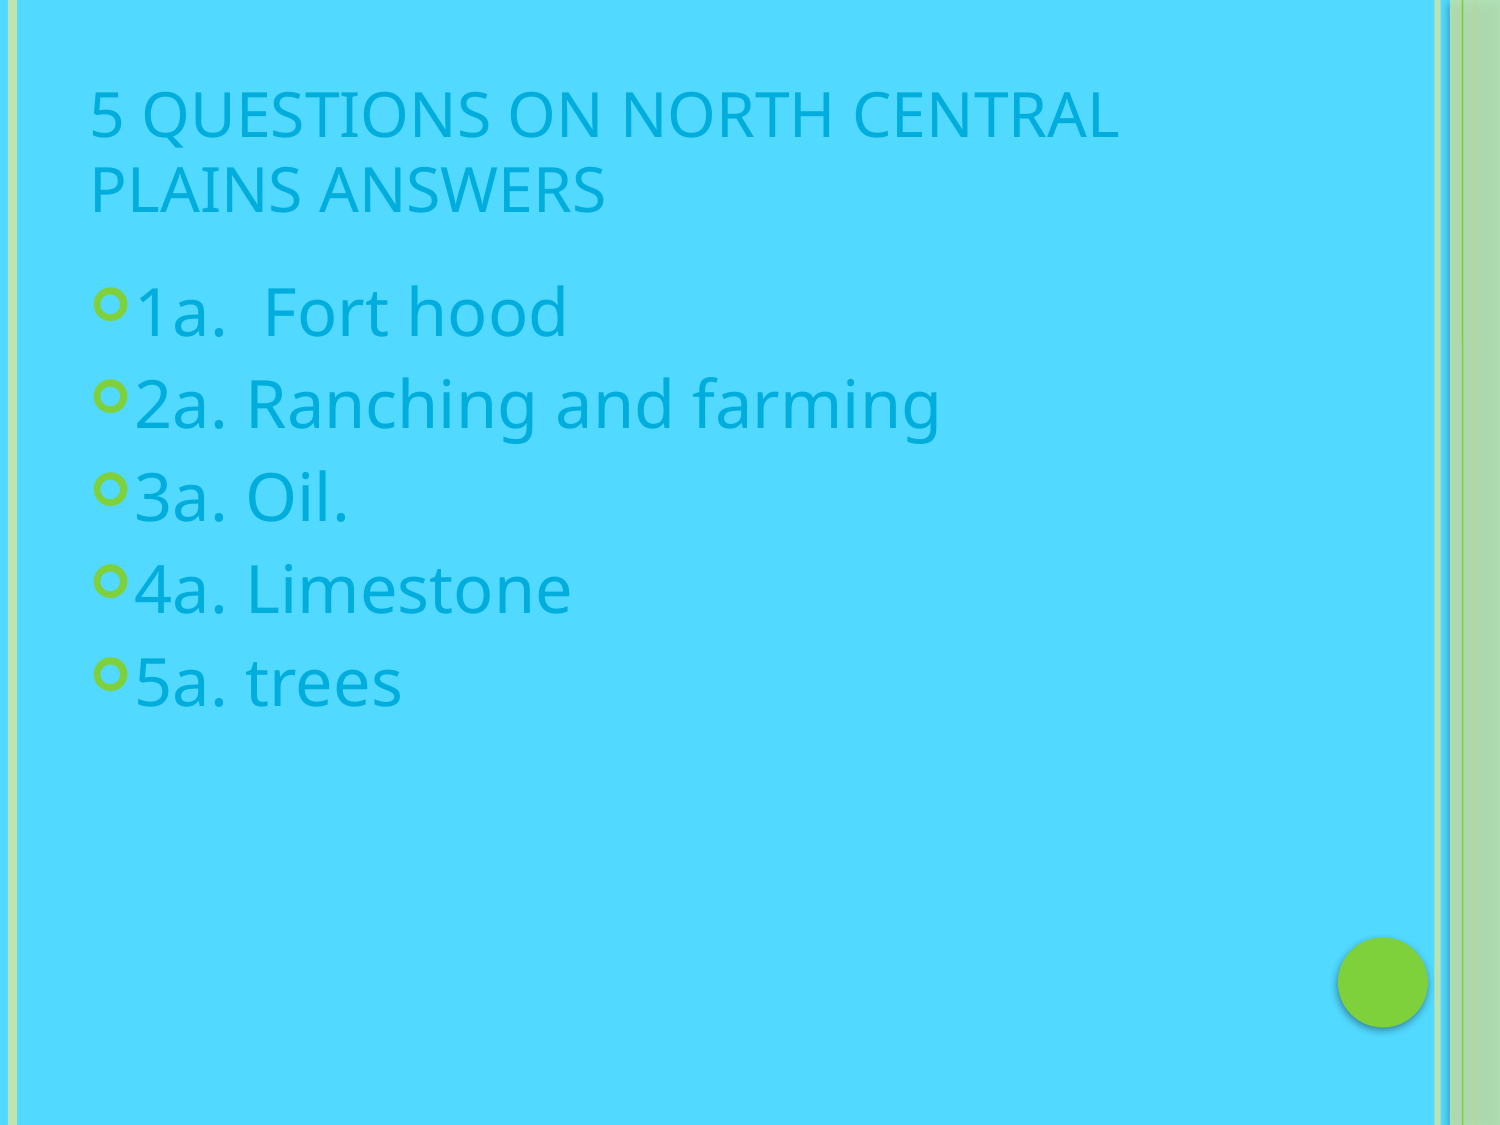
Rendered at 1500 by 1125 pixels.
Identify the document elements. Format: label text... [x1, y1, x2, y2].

list 1a. Fort hood 2a. Ranching and farming 3a. Oil. 4a. Limestone 5a. trees [75, 262, 1300, 1062]
title 5 questions on north central plains answers [75, 45, 1300, 233]
